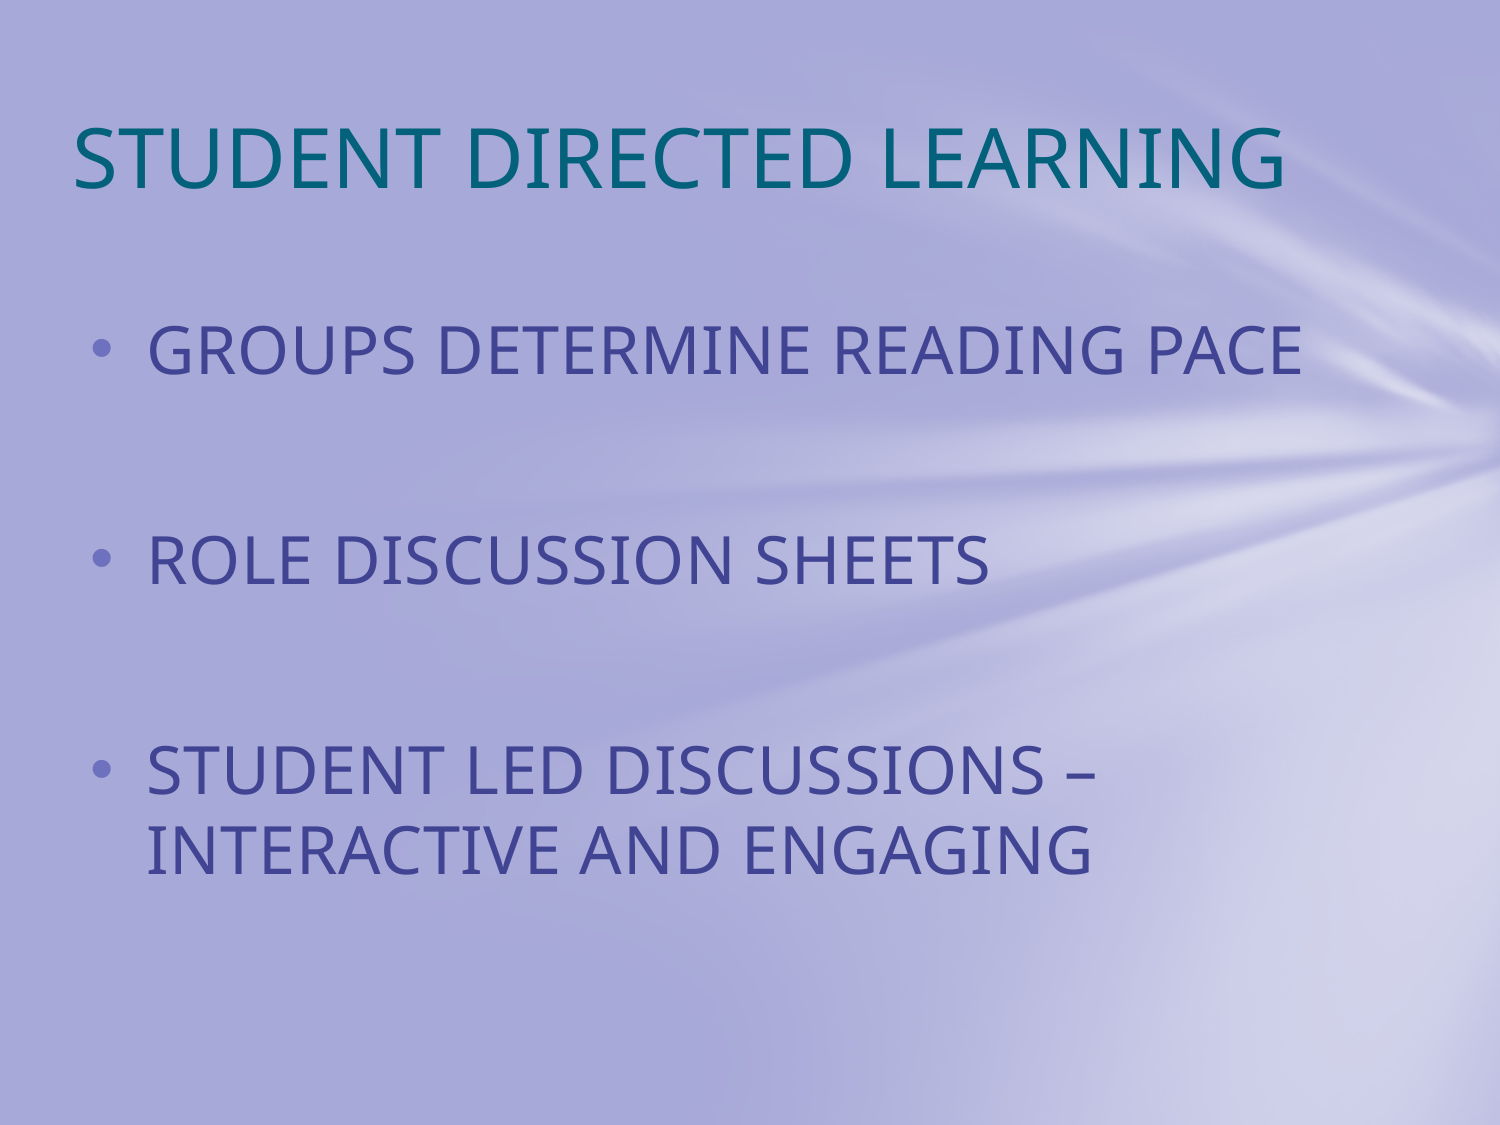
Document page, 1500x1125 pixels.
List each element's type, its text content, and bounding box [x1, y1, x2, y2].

list GROUPS DETERMINE READING PACE ROLE DISCUSSION SHEETS STUDENT LED DISCUSSIONS – INTERACTIVE AND ENGAGING [75, 299, 1335, 938]
title STUDENT DIRECTED LEARNING [57, 37, 1318, 213]
